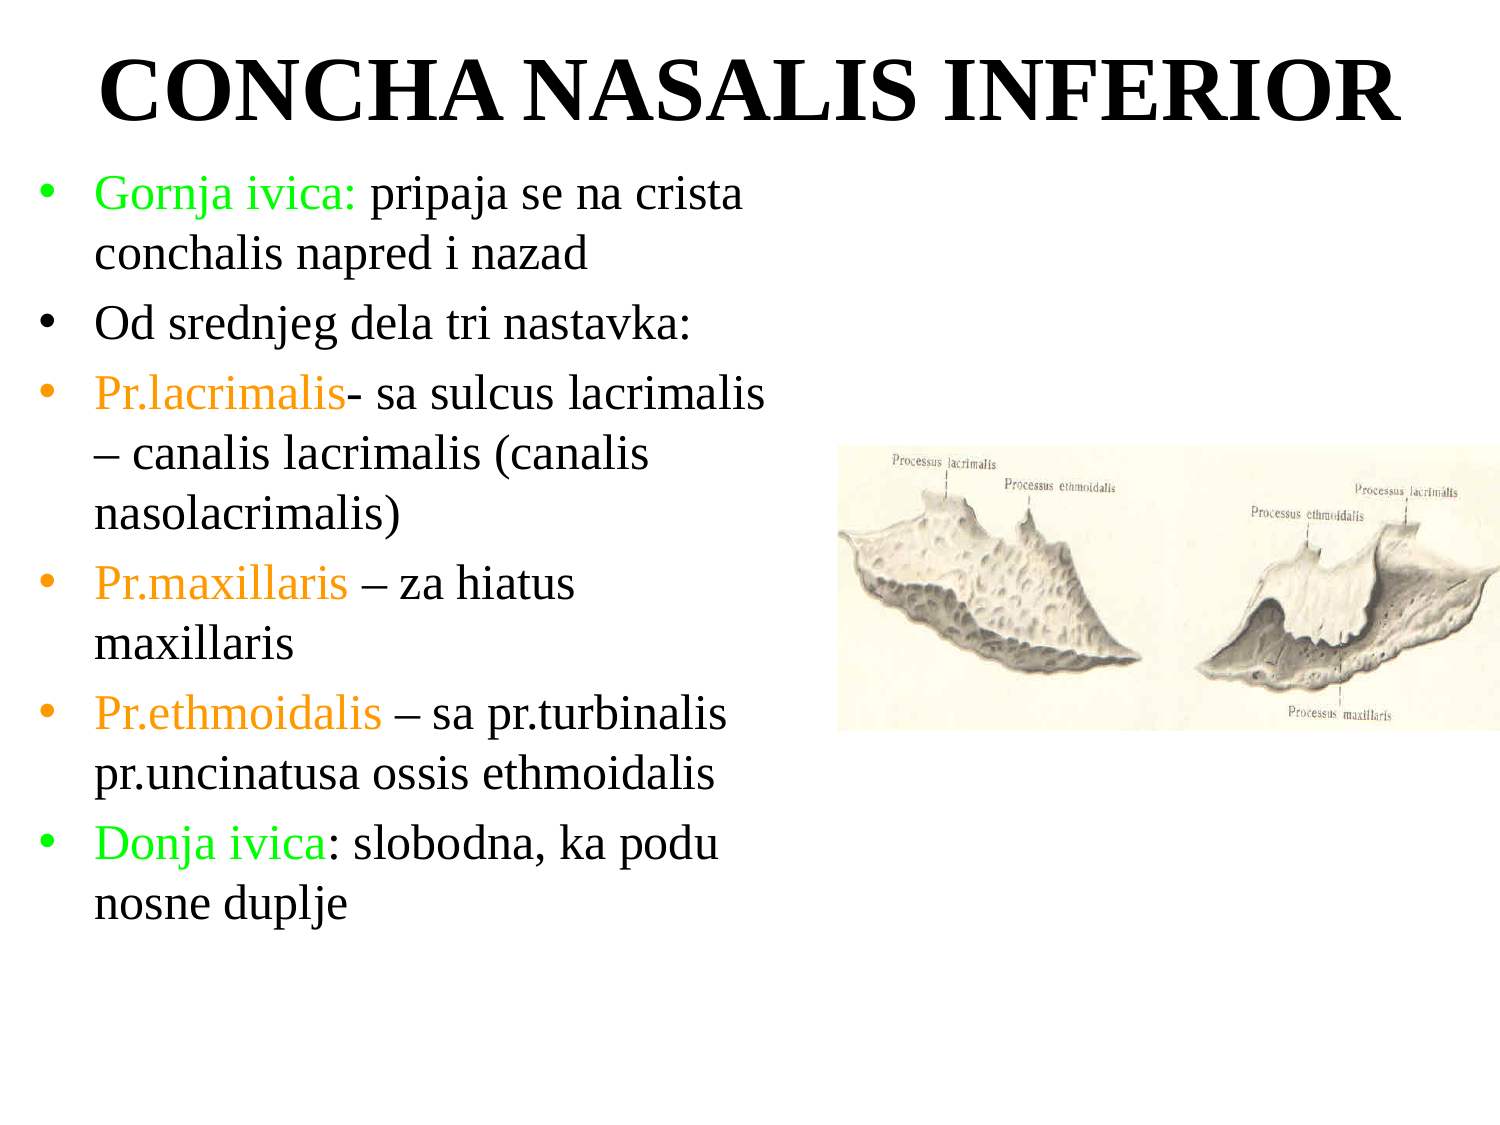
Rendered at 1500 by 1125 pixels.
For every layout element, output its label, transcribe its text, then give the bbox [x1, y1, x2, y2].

list Gornja ivica: pripaja se na crista conchalis napred i nazad Od srednjeg dela tri nastavka: Pr.lacrimalis- sa sulcus lacrimalis – canalis lacrimalis (canalis nasolacrimalis) Pr.maxillaris – za hiatus maxillaris Pr.ethmoidalis – sa pr.turbinalis pr.uncinatusa ossis ethmoidalis Donja ivica: slobodna, ka podu nosne duplje [23, 152, 786, 1005]
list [837, 445, 1500, 731]
title CONCHA NASALIS INFERIOR [75, 45, 1425, 233]
